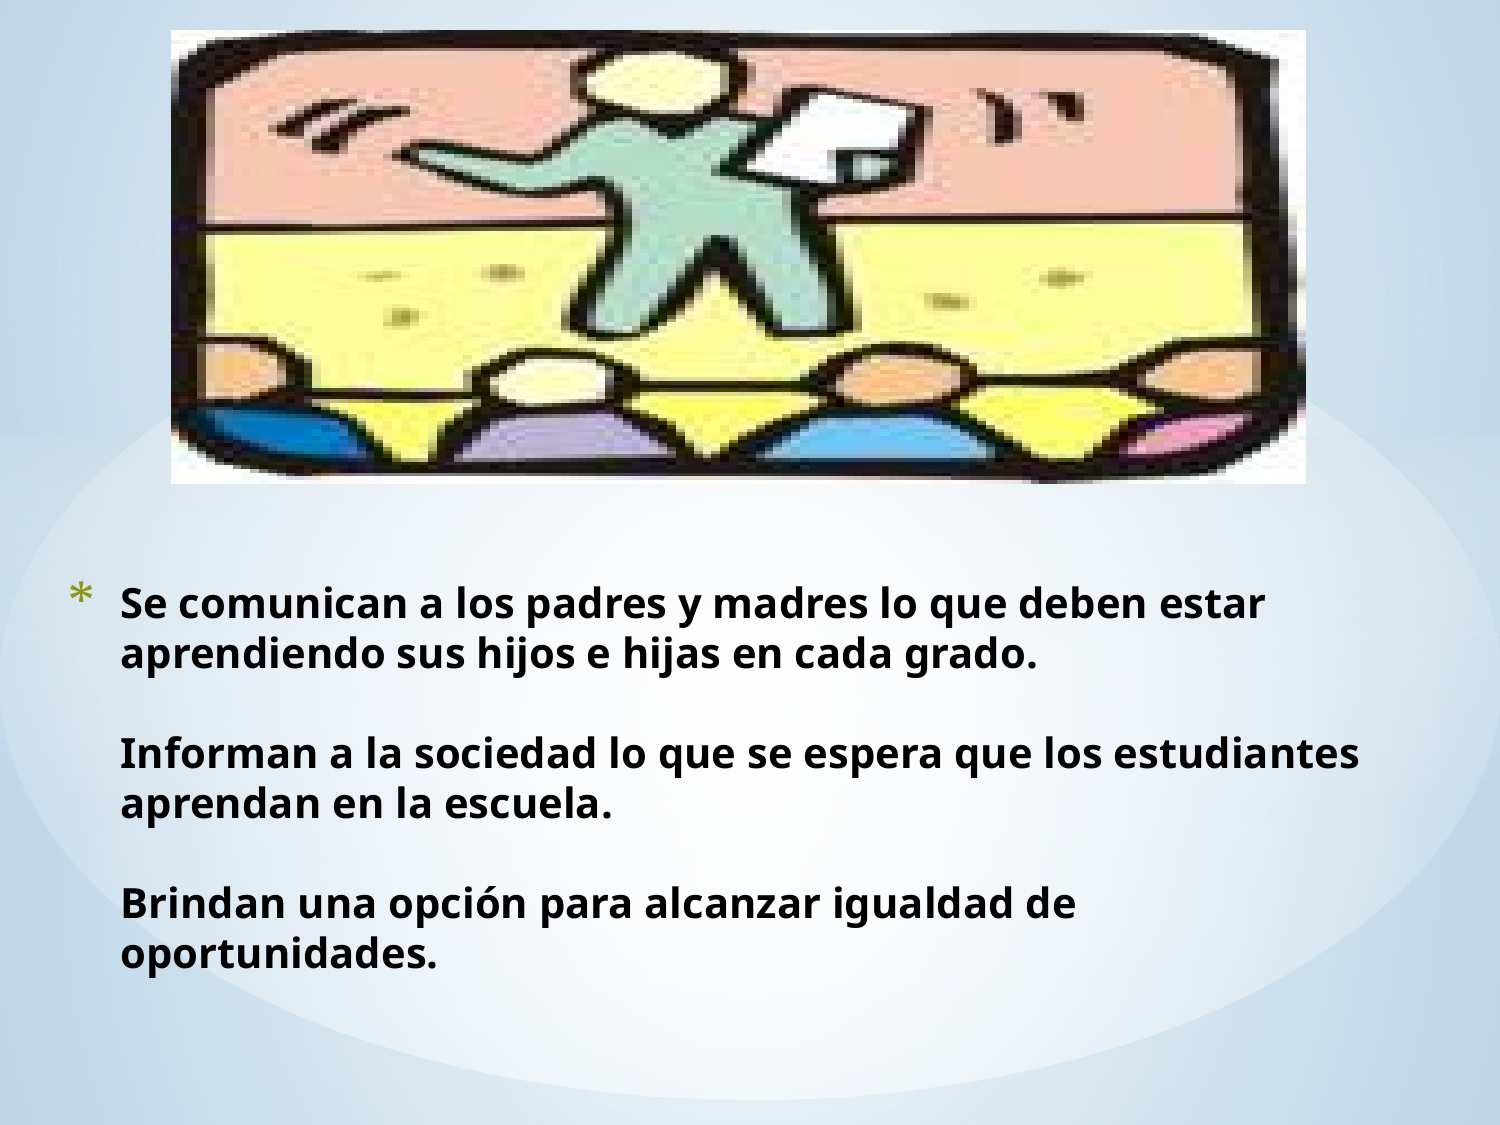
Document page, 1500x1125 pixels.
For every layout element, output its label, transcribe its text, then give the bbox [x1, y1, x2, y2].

title Se comunican a los padres y madres lo que deben estar aprendiendo sus hijos e hijas en cada grado. Informan a la sociedad lo que se espera que los estudiantes aprendan en la escuela. Brindan una opción para alcanzar igualdad de oportunidades. [53, 527, 1388, 1035]
picture [170, 30, 1306, 484]
